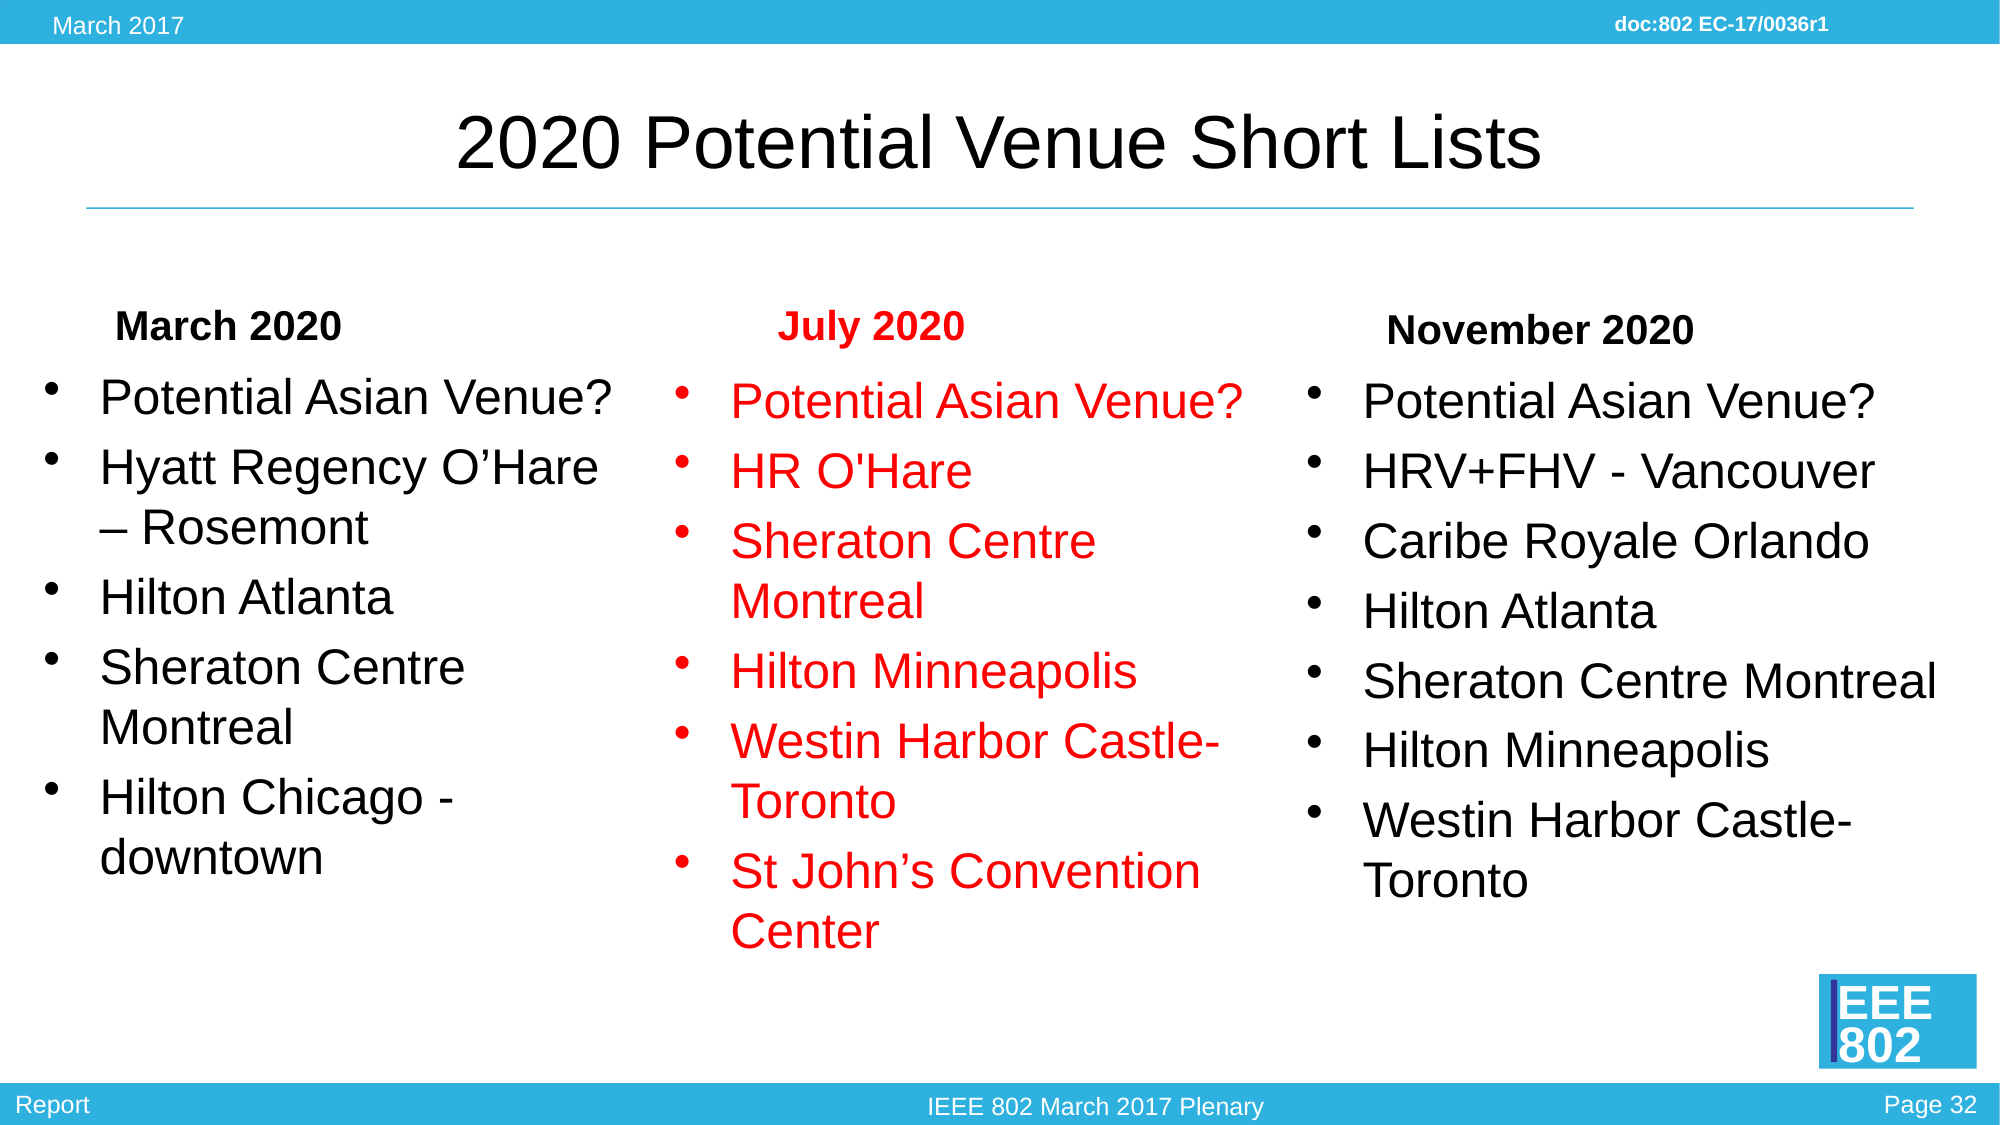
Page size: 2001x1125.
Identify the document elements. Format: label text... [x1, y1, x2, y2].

list Potential Asian Venue? HR O'Hare Sheraton Centre Montreal Hilton Minneapolis Westin Harbor Castle-Toronto St John’s Convention Center [659, 360, 1283, 1009]
list July 2020 [762, 251, 1172, 357]
list Potential Asian Venue? Hyatt Regency O’Hare – Rosemont Hilton Atlanta Sheraton Centre Montreal Hilton Chicago - downtown [28, 356, 650, 1005]
text_box November 2020 [1371, 255, 1781, 360]
text_box Potential Asian Venue? HRV+FHV - Vancouver Caribe Royale Orlando Hilton Atlanta Sheraton Centre Montreal Hilton Minneapolis Westin Harbor Castle-Toronto [1291, 360, 1979, 952]
list March 2020 [99, 251, 650, 356]
title 2020 Potential Venue Short Lists [99, 45, 1900, 233]
